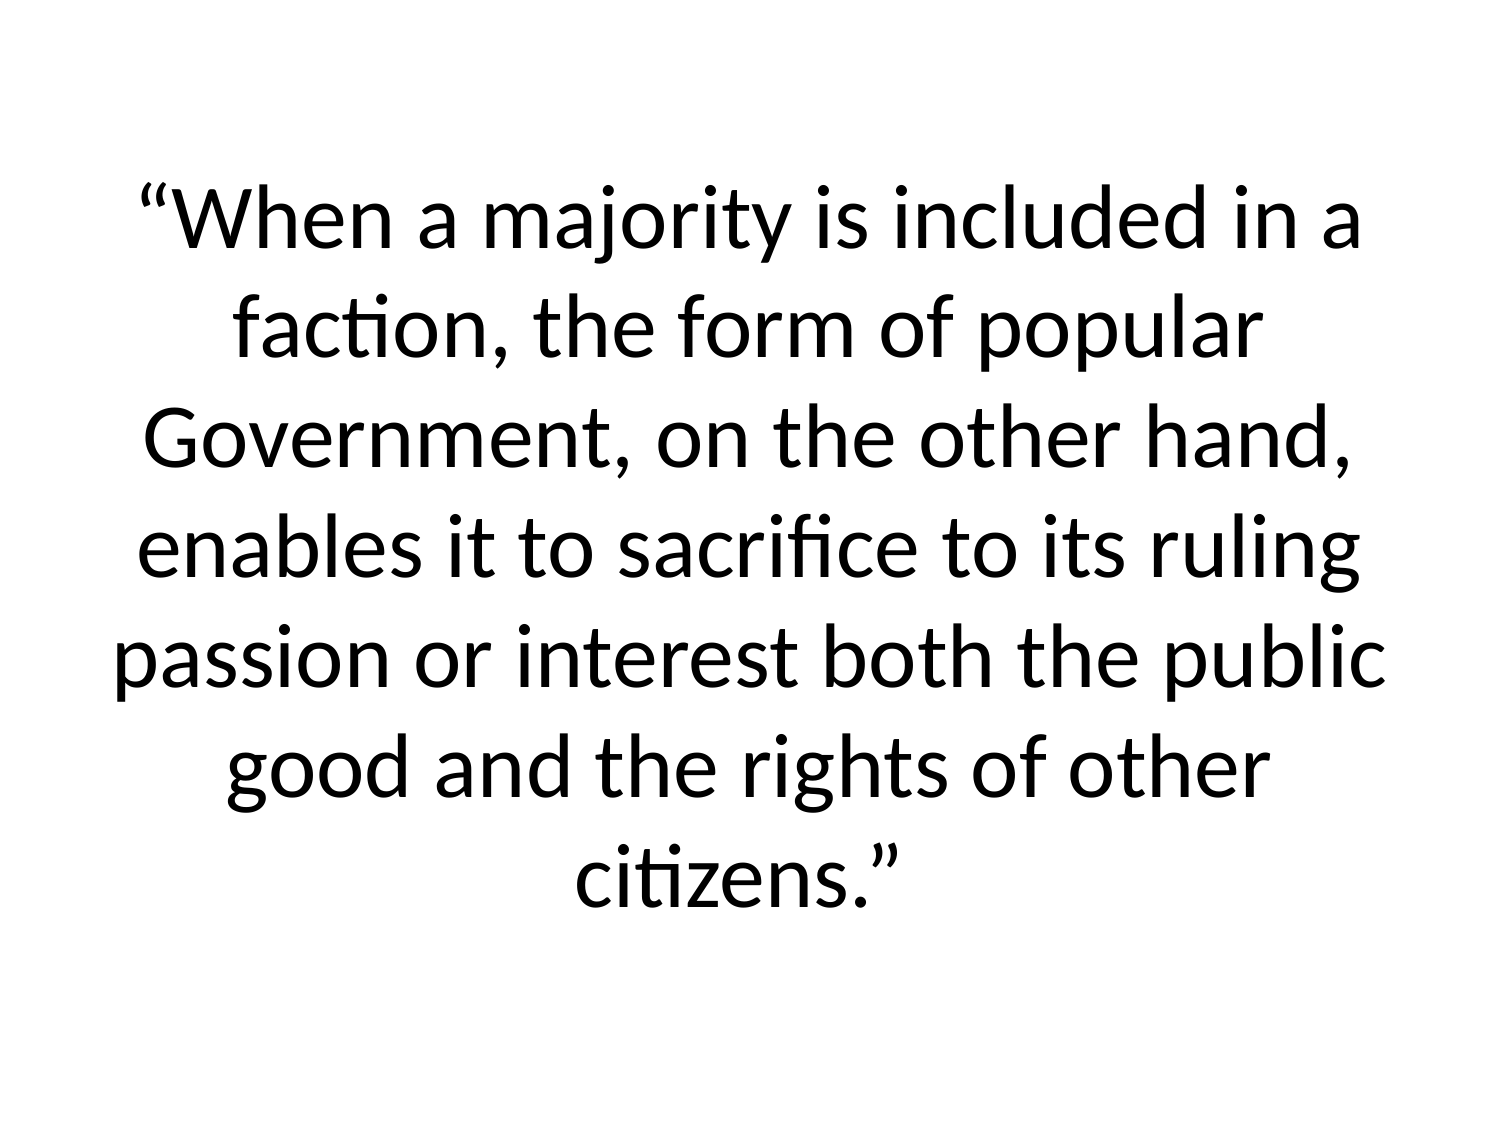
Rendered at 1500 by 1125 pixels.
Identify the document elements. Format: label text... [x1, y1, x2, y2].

title “When a majority is included in a faction, the form of popular Government, on the other hand, enables it to sacrifice to its ruling passion or interest both the public good and the rights of other citizens.” [74, 44, 1426, 1038]
